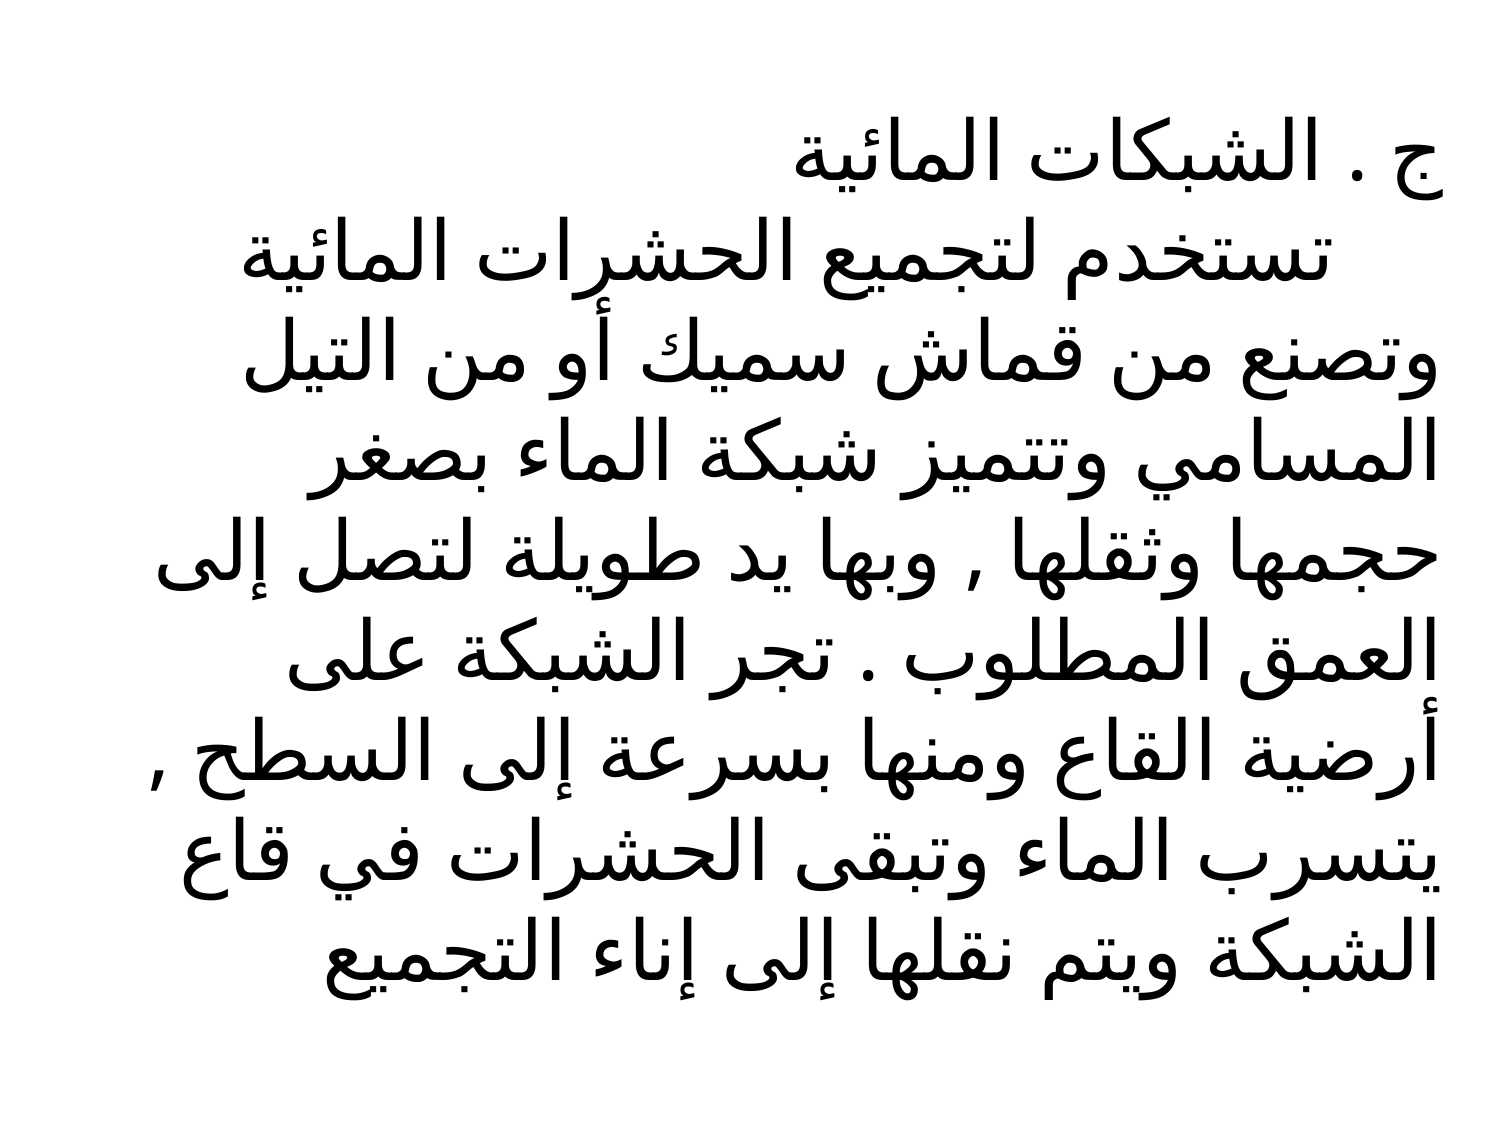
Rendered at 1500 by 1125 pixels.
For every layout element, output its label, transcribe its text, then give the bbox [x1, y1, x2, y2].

text_box ج . الشبكات المائية تستخدم لتجميع الحشرات المائية وتصنع من قماش سميك أو من التيل المسامي وتتميز شبكة الماء بصغر حجمها وثقلها , وبها يد طويلة لتصل إلى العمق المطلوب . تجر الشبكة على أرضية القاع ومنها بسرعة إلى السطح , يتسرب الماء وتبقى الحشرات في قاع الشبكة ويتم نقلها إلى إناء التجميع [76, 90, 1459, 1005]
